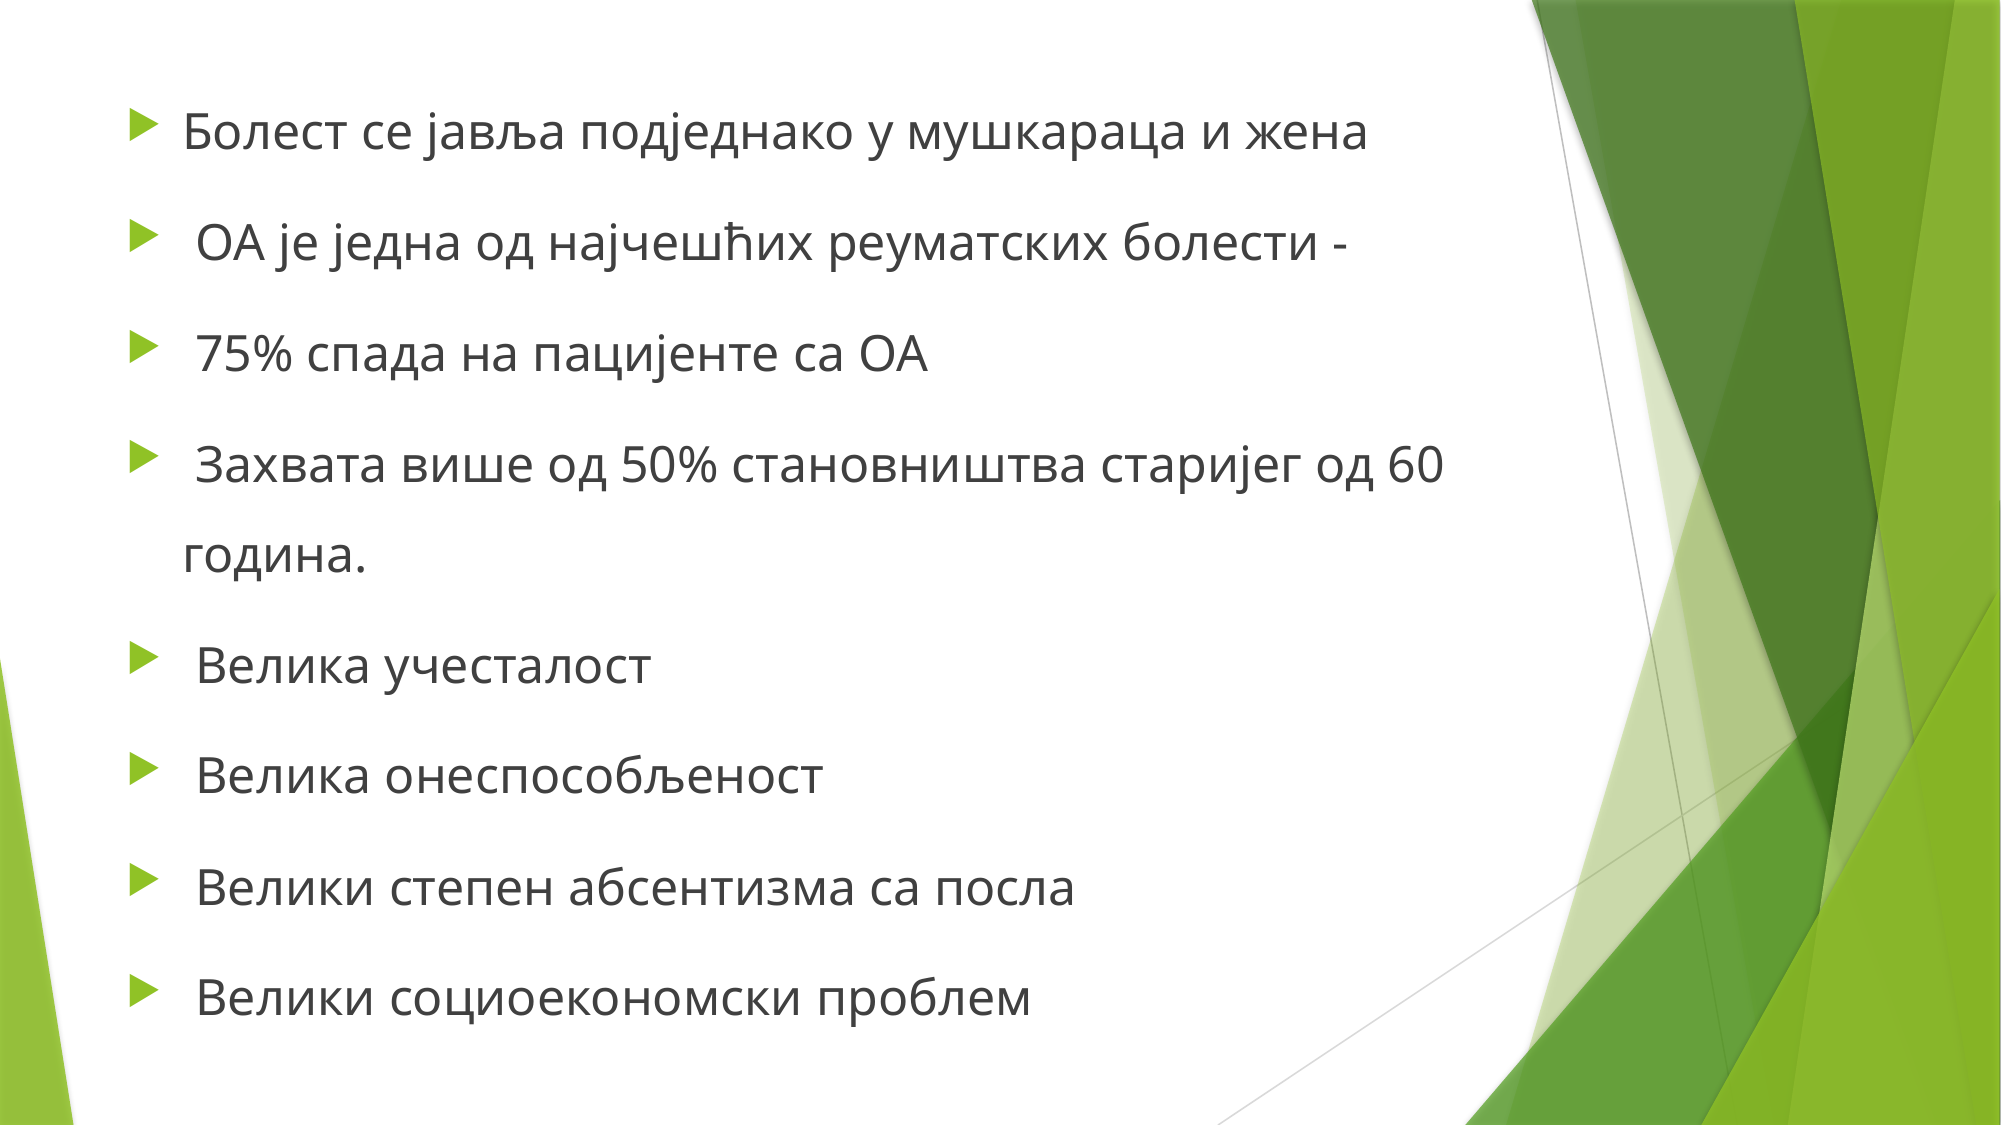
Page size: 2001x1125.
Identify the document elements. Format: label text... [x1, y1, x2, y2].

list Болест се јавља подједнако у мушкараца и жена ОА је једна од најчешћих реуматских болести - 75% спада на пацијенте са ОА Захвата више од 50% становништва старијег од 60 година. Велика учесталост Велика онеспособљеност Велики степен абсентизма са посла Велики социоекономски проблем [111, 62, 1522, 1125]
